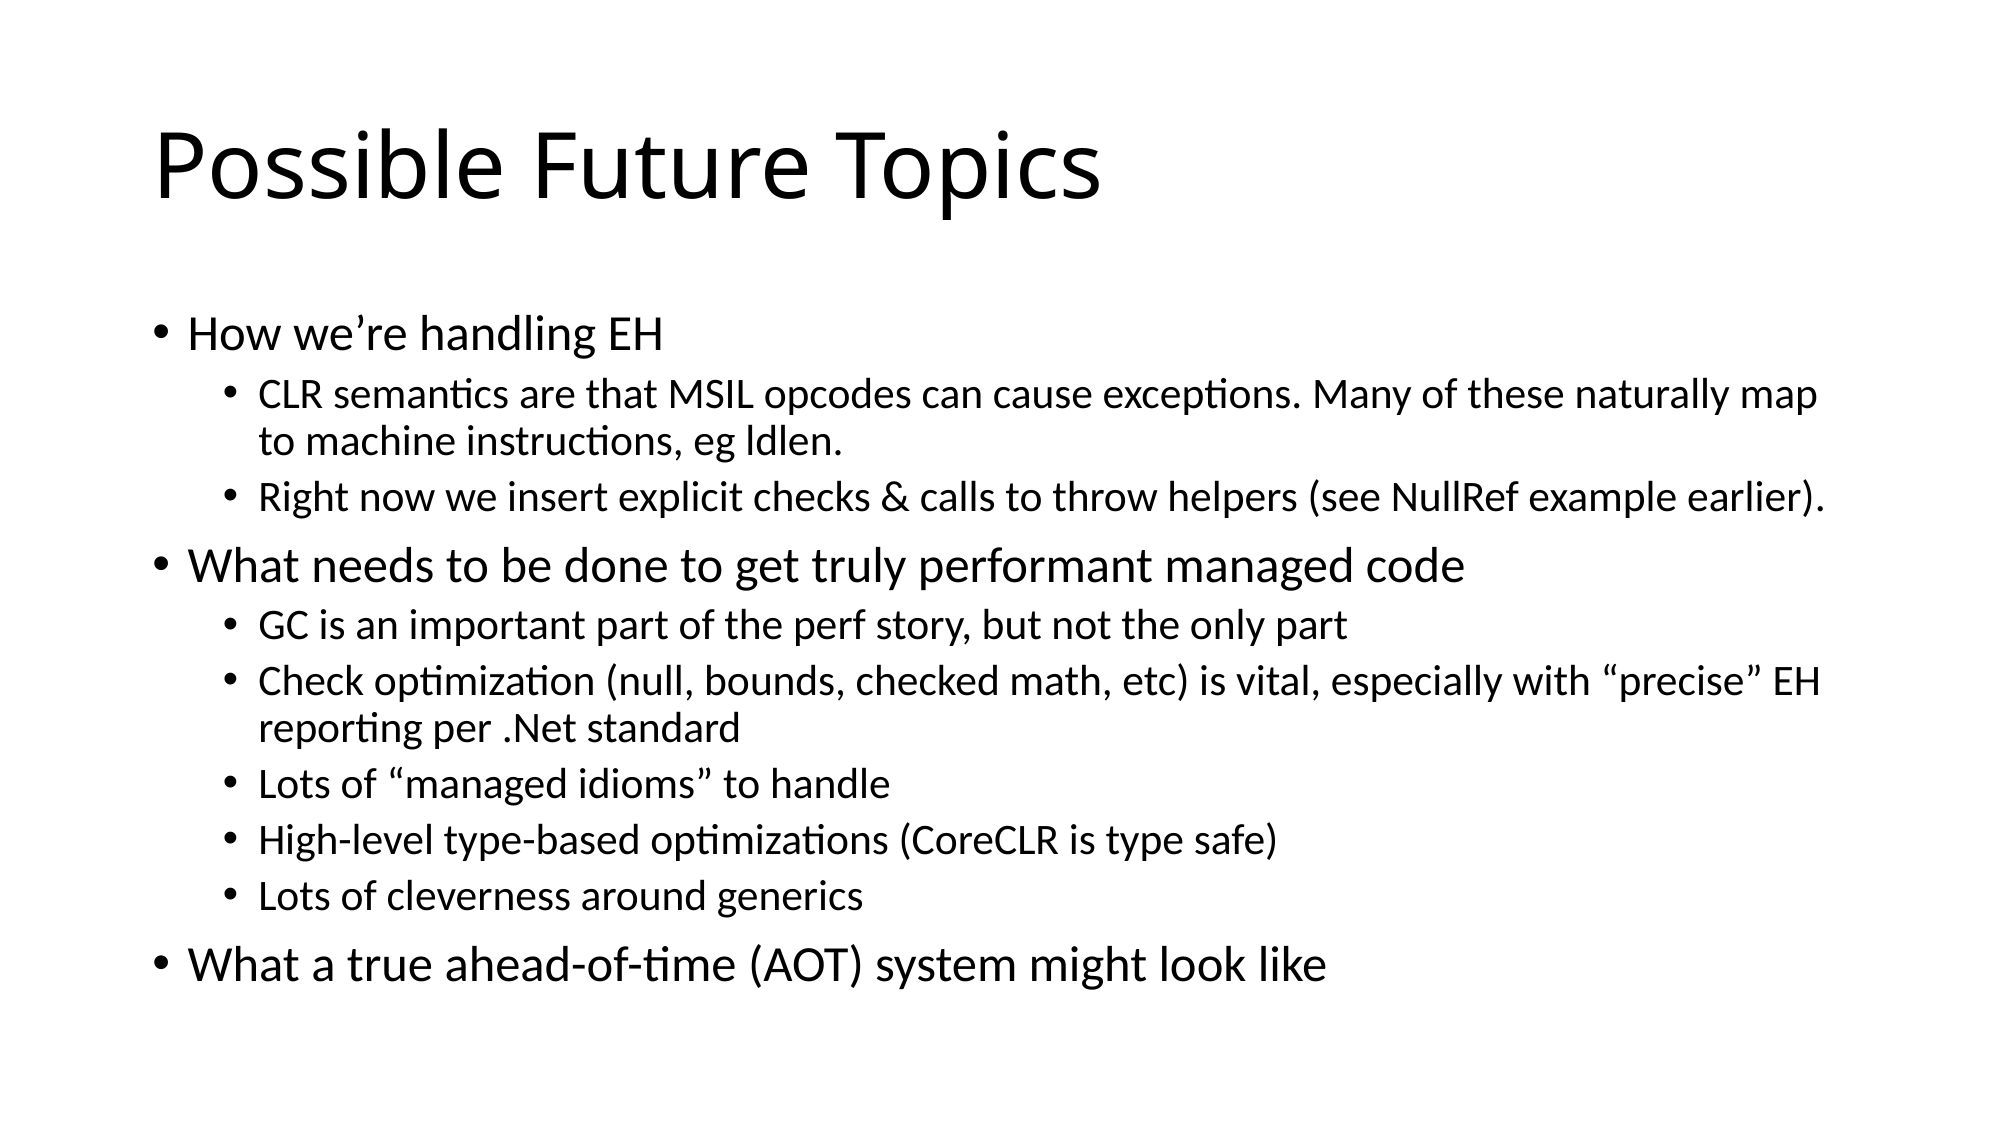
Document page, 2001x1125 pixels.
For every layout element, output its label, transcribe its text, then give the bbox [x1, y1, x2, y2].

title Possible Future Topics [137, 59, 1863, 278]
list How we’re handling EH CLR semantics are that MSIL opcodes can cause exceptions. Many of these naturally map to machine instructions, eg ldlen. Right now we insert explicit checks & calls to throw helpers (see NullRef example earlier). What needs to be done to get truly performant managed code GC is an important part of the perf story, but not the only part Check optimization (null, bounds, checked math, etc) is vital, especially with “precise” EH reporting per .Net standard Lots of “managed idioms” to handle High-level type-based optimizations (CoreCLR is type safe) Lots of cleverness around generics What a true ahead-of-time (AOT) system might look like [137, 299, 1863, 1014]
